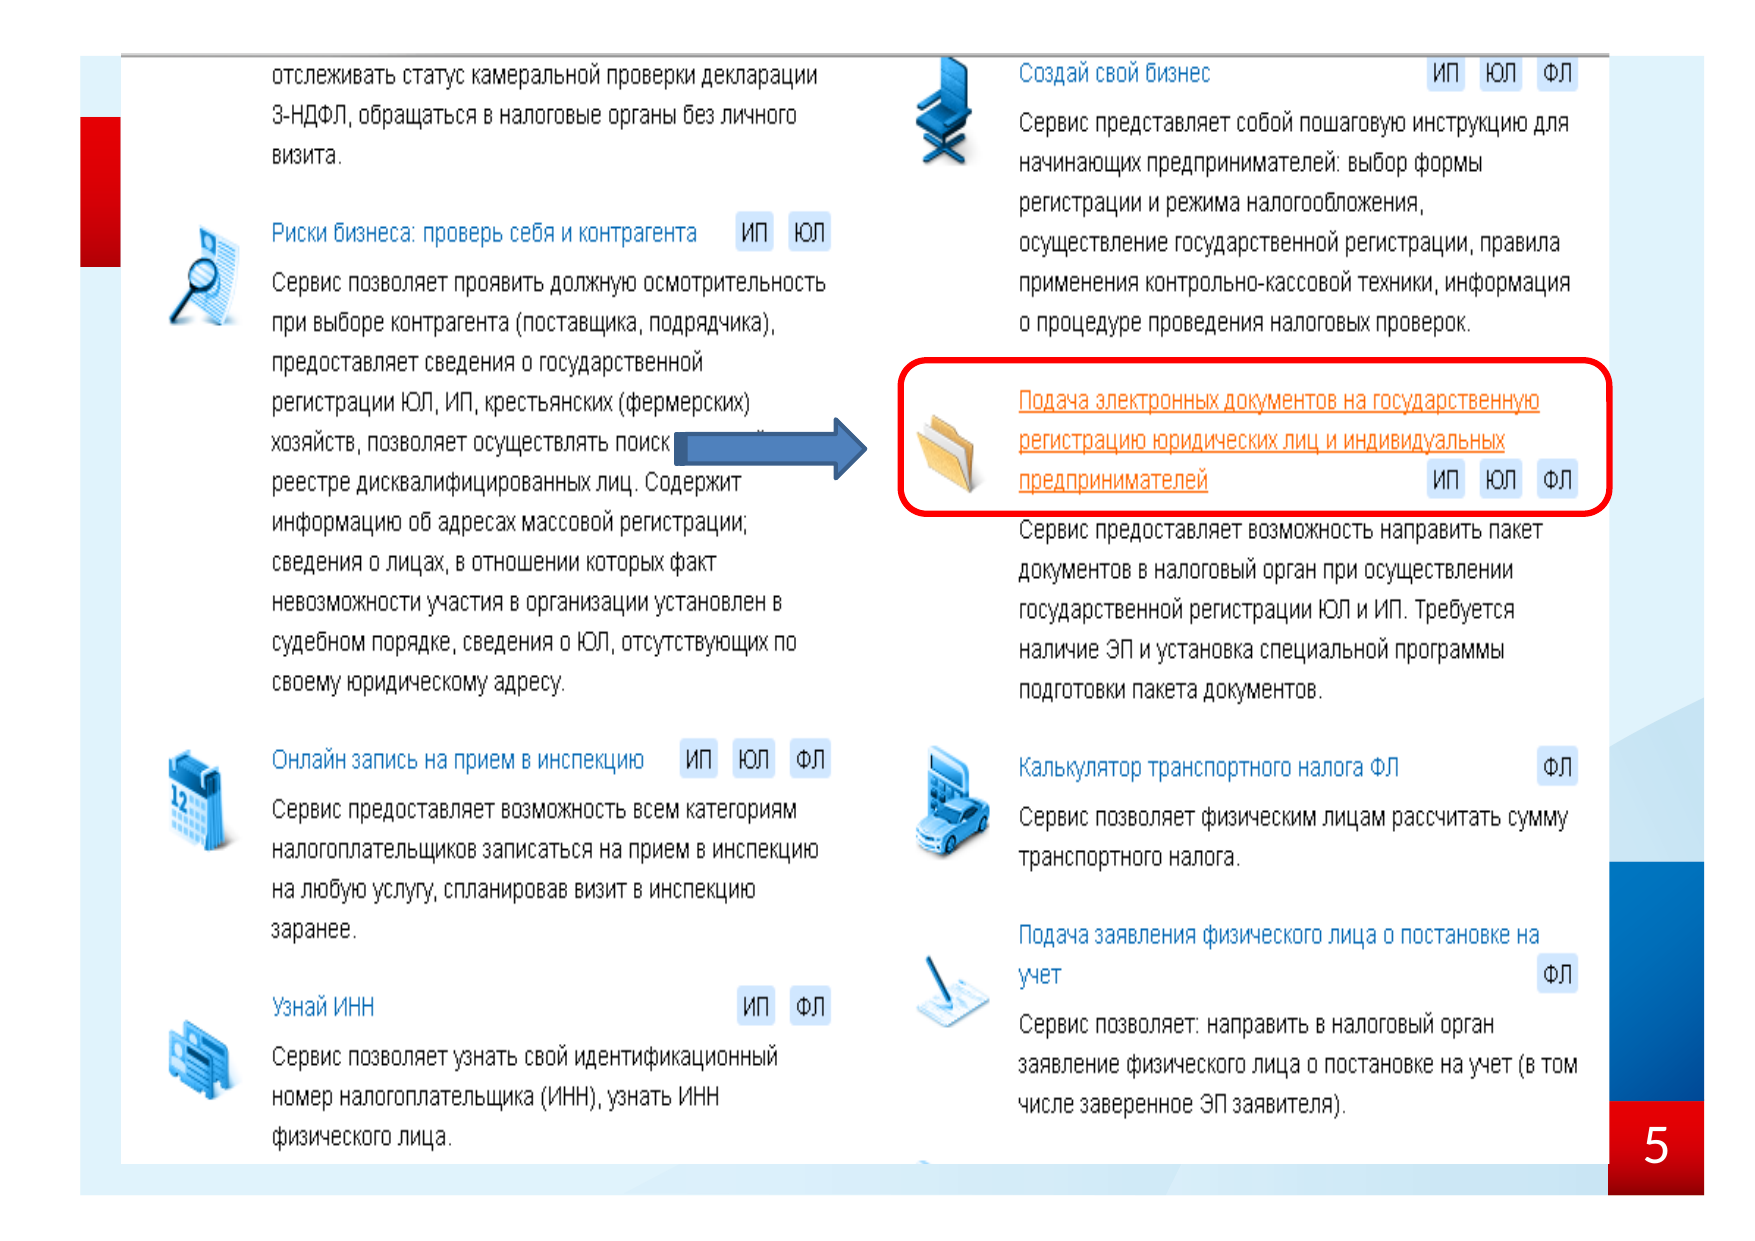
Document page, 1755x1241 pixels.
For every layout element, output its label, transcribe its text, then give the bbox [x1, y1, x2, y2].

slide_number 5 [1596, 1092, 1717, 1208]
picture [0, 0, 1754, 1240]
